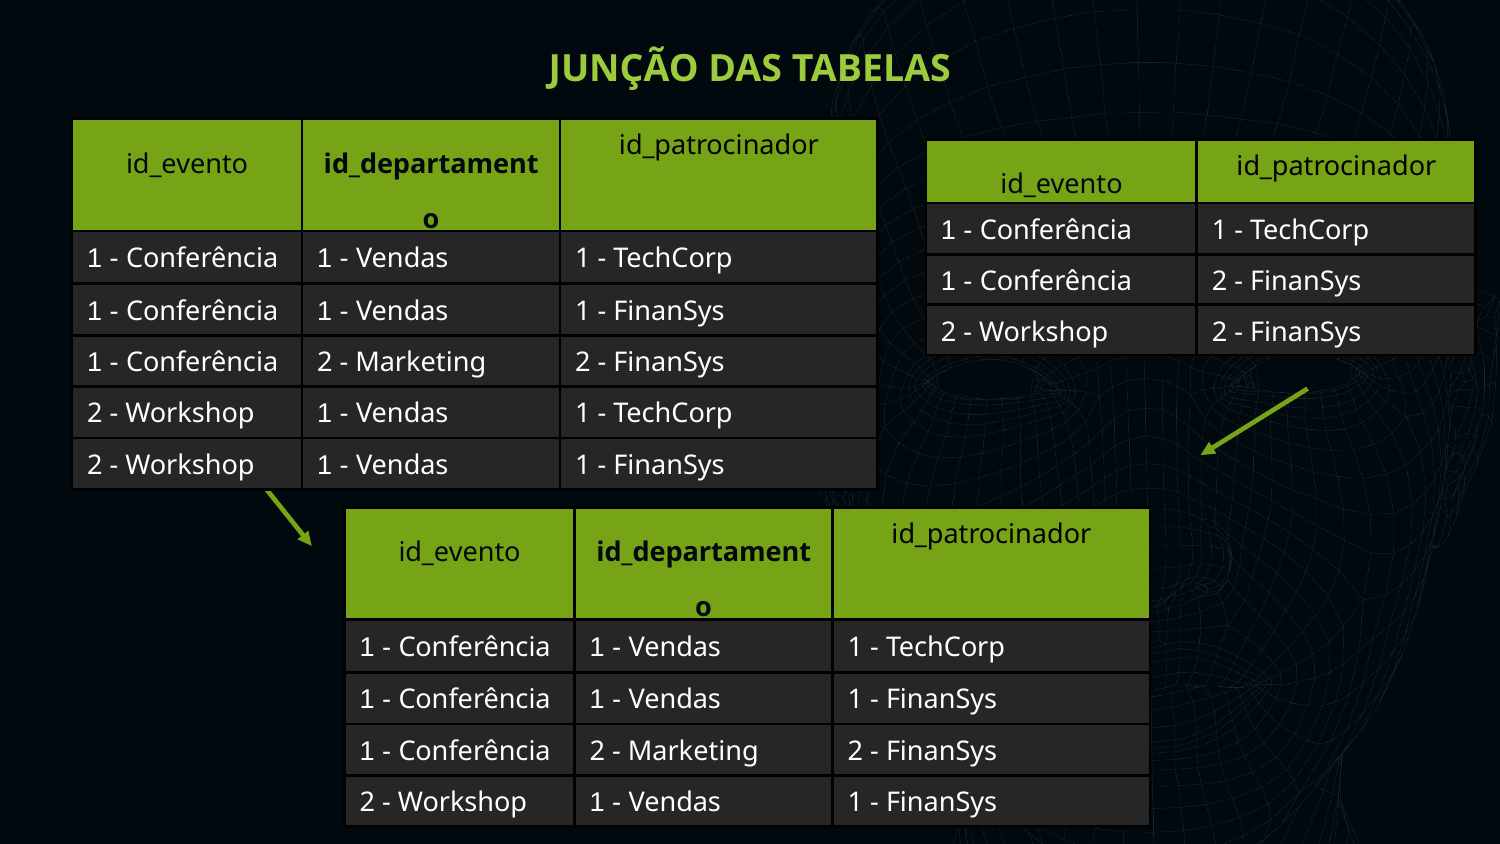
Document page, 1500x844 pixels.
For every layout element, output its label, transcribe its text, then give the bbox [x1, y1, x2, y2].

table_header id_patrocinador [561, 120, 876, 230]
table_cell 2 - Marketing [303, 337, 559, 385]
table_cell 1 - Conferência [346, 621, 573, 671]
table_header id_evento [927, 141, 1195, 202]
table_cell 1 - Conferência [346, 674, 573, 723]
table_header id_evento [73, 120, 301, 230]
table_cell 1 - Vendas [303, 439, 559, 488]
table_cell 1 - TechCorp [834, 621, 1149, 671]
table_cell 1 - Conferência [73, 285, 301, 334]
table_header id_patrocinador [834, 509, 1149, 618]
table_cell 2 - FinanSys [834, 725, 1149, 774]
table_cell 1 - TechCorp [1198, 204, 1474, 253]
table_cell 1 - Vendas [576, 621, 831, 671]
table_cell 2 - Marketing [576, 725, 831, 774]
table_header id_departamento [576, 509, 831, 618]
table_header id_evento [346, 509, 573, 618]
table_cell 1 - Vendas [303, 285, 559, 334]
table_cell 2 - Workshop [73, 439, 301, 488]
table_cell 1 - Vendas [576, 777, 831, 825]
table_cell 1 - Conferência [927, 204, 1195, 253]
table_cell 2 - FinanSys [1198, 306, 1474, 354]
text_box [254, 474, 312, 547]
table_cell 1 - FinanSys [561, 285, 876, 334]
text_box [1200, 388, 1308, 456]
table_cell 1 - FinanSys [834, 674, 1149, 723]
table_cell 2 - Workshop [73, 388, 301, 437]
table_header id_patrocinador [1198, 141, 1474, 202]
table_cell 2 - Workshop [346, 777, 573, 825]
table_cell 2 - FinanSys [1198, 256, 1474, 303]
table_cell 1 - FinanSys [561, 439, 876, 488]
table_header id_departamento [303, 120, 559, 230]
table_cell 1 - Vendas [303, 388, 559, 437]
table_cell 1 - TechCorp [561, 232, 876, 282]
table_cell 1 - FinanSys [834, 777, 1149, 825]
table_cell 1 - Conferência [346, 725, 573, 774]
table_cell 1 - Vendas [576, 674, 831, 723]
table_cell 1 - TechCorp [561, 388, 876, 437]
table_cell 1 - Conferência [927, 256, 1195, 303]
table_cell 1 - Conferência [73, 337, 301, 385]
table_cell 1 - Vendas [303, 232, 559, 282]
text_box JUNÇÃO DAS TABELAS [207, 29, 1293, 105]
table_cell 1 - Conferência [73, 232, 301, 282]
table_cell 2 - Workshop [927, 306, 1195, 354]
table_cell 2 - FinanSys [561, 337, 876, 385]
